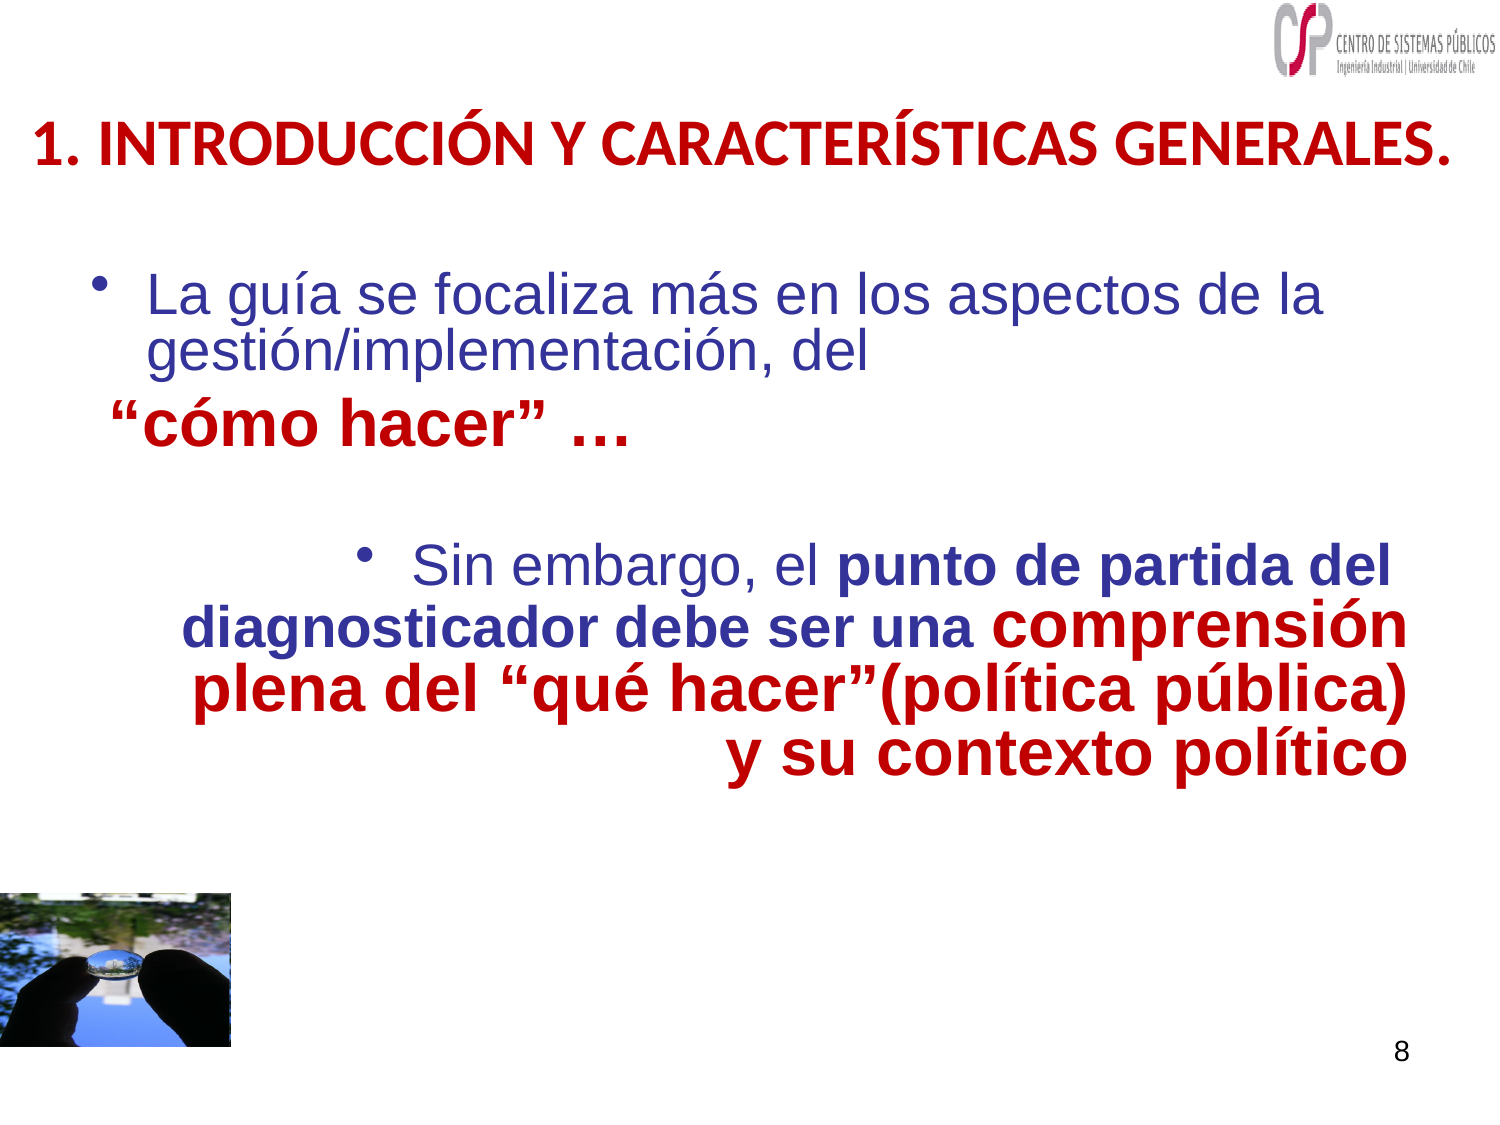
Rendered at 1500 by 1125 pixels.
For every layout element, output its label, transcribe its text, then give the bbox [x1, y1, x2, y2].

slide_number 8 [1074, 1024, 1426, 1103]
title 1. INTRODUCCIÓN Y CARACTERÍSTICAS GENERALES. [0, 44, 1500, 233]
list La guía se focaliza más en los aspectos de la gestión/implementación, del “cómo hacer” … Sin embargo, el punto de partida del diagnosticador debe ser una comprensión plena del “qué hacer”(política pública) y su contexto político [74, 262, 1426, 1006]
picture [0, 892, 231, 1047]
picture [1269, 0, 1500, 82]
